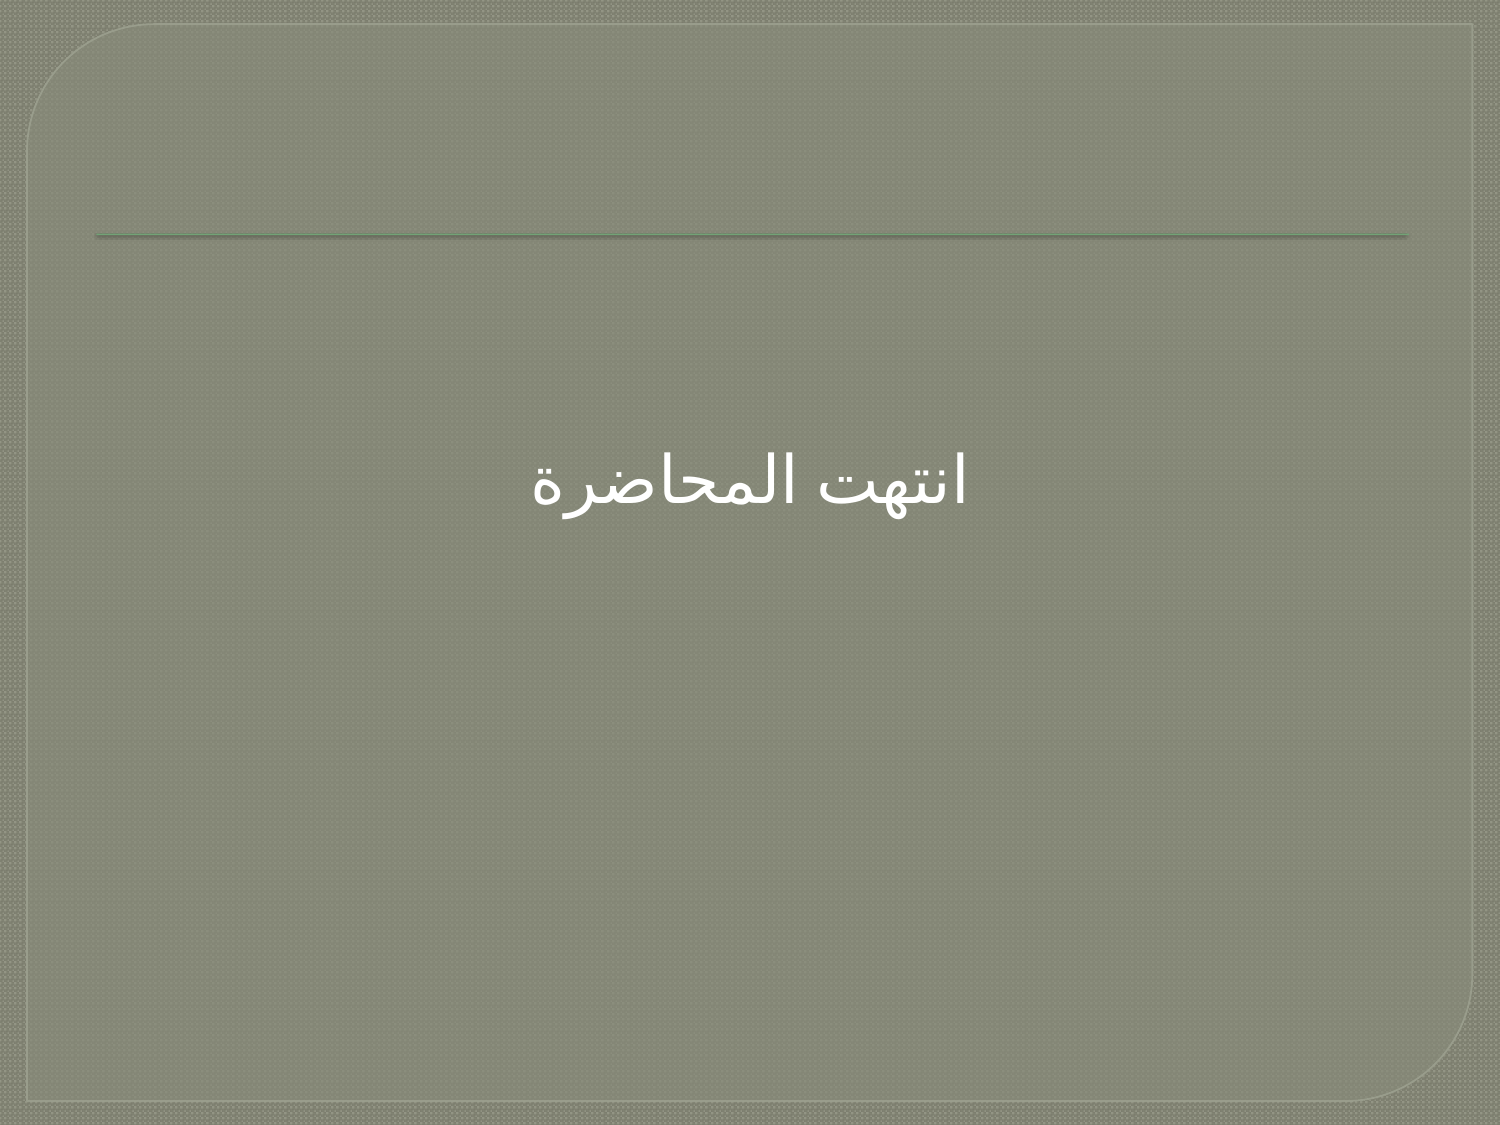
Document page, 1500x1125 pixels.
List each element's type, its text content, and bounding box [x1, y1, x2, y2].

list انتهت المحاضرة [75, 270, 1425, 1013]
